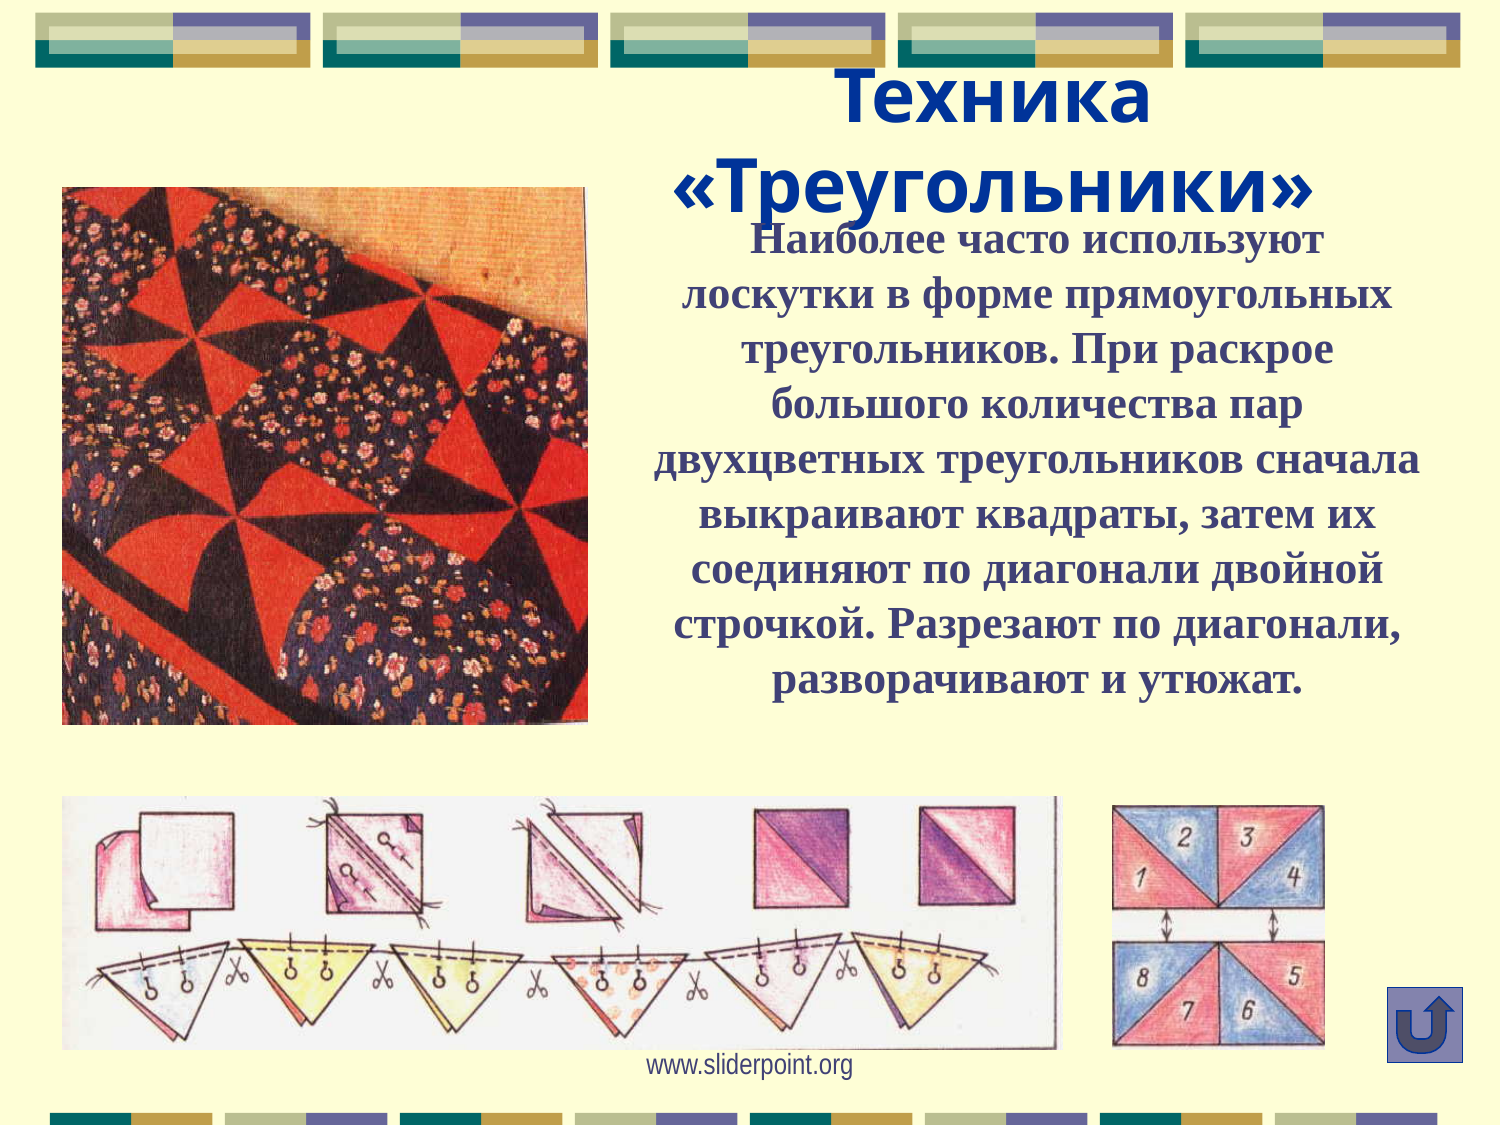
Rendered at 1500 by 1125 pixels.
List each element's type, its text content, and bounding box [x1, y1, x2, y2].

picture [62, 187, 588, 726]
text_box Наиболее часто используют лоскутки в форме прямоугольных треугольников. При раскрое большого количества пар двухцветных треугольников сначала выкраивают квадраты, затем их соединяют по диагонали двойной строчкой. Разрезают по диагонали, разворачивают и утюжат. [637, 200, 1438, 710]
picture [62, 795, 1063, 1051]
footer www.sliderpoint.org [512, 1059, 988, 1088]
picture [1112, 805, 1326, 1051]
title Техника «Треугольники» [524, 99, 1463, 176]
text_box [1387, 987, 1463, 1063]
